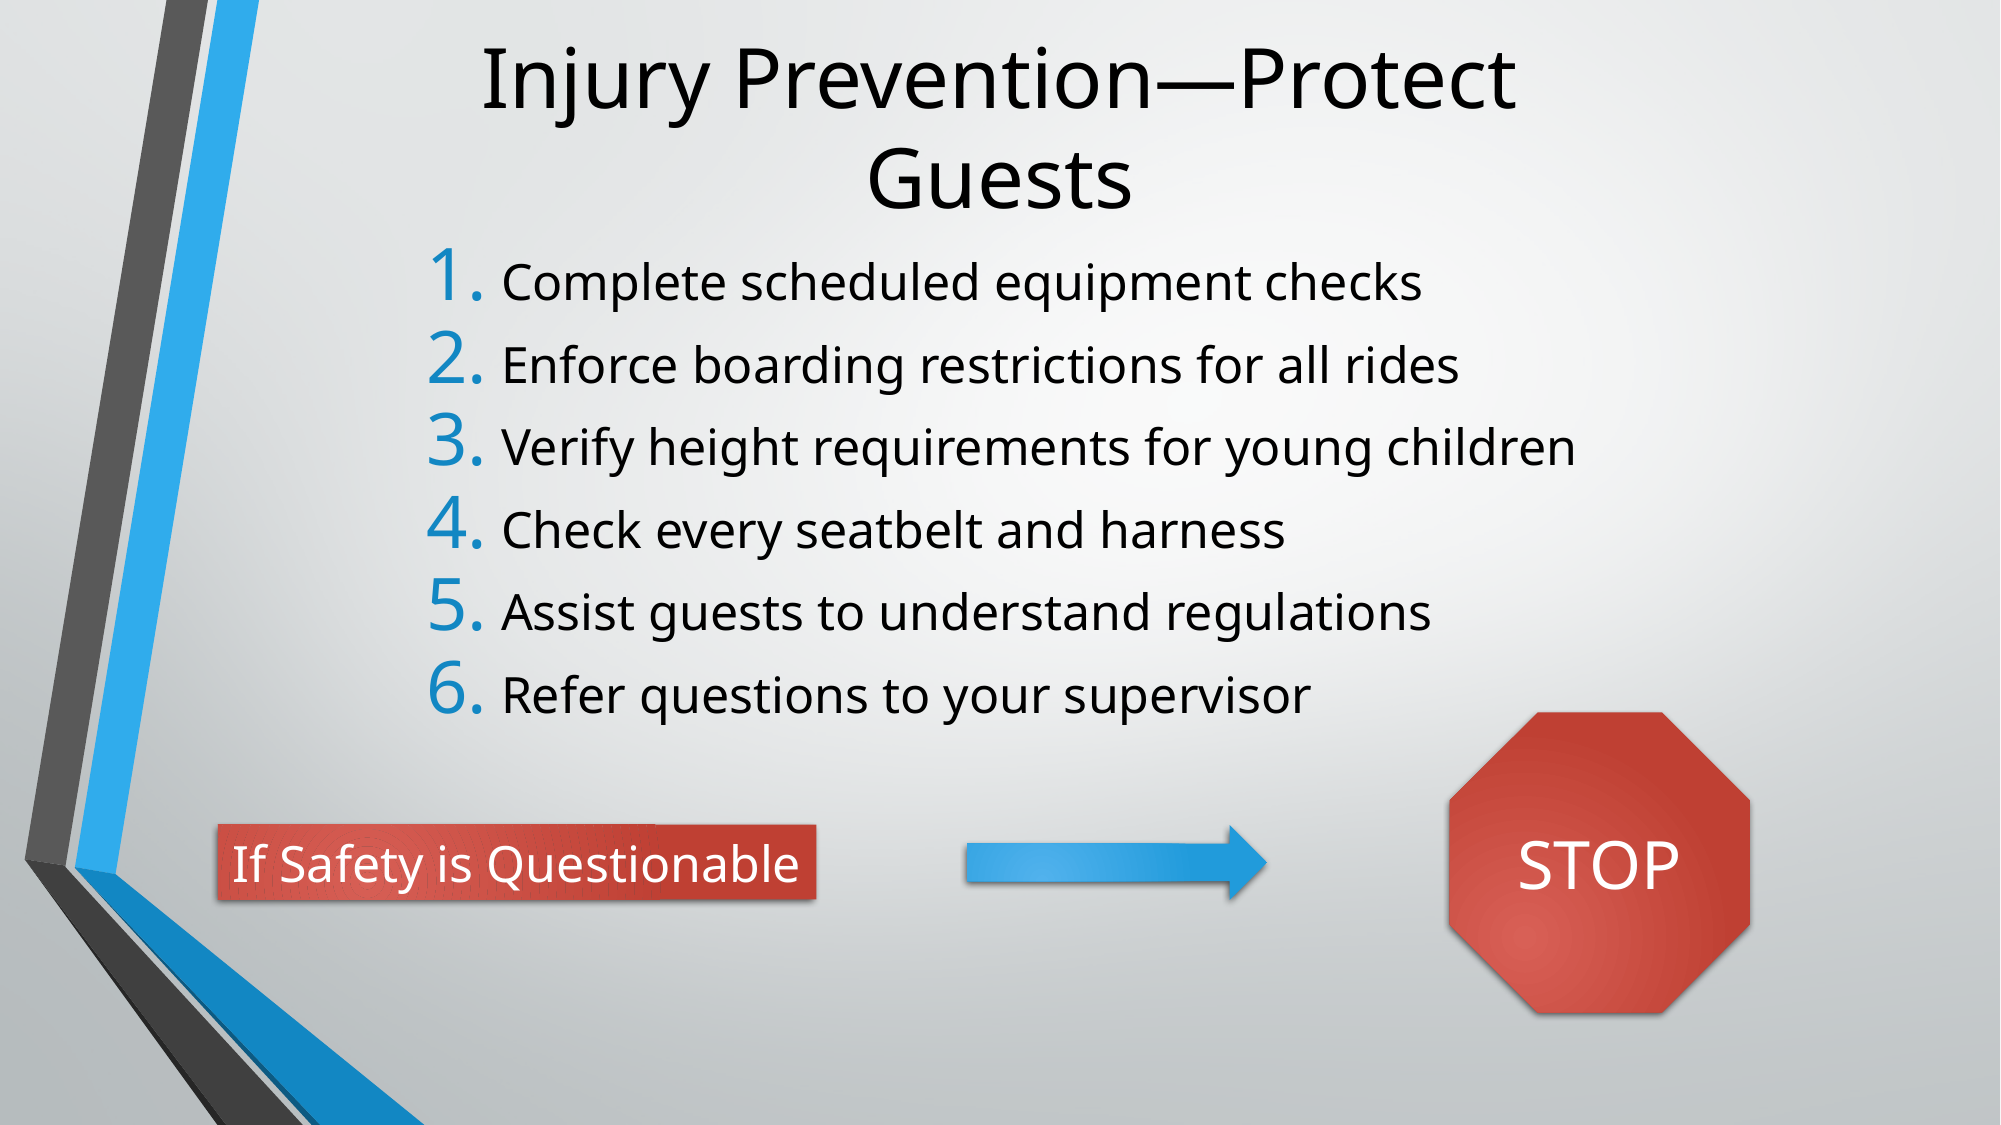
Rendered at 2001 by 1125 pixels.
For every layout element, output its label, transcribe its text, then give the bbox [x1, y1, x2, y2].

list Complete scheduled equipment checks Enforce boarding restrictions for all rides Verify height requirements for young children Check every seatbelt and harness Assist guests to understand regulations Refer questions to your supervisor [411, 213, 1676, 712]
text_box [249, 712, 1751, 1013]
title Injury Prevention—Protect Guests [367, 12, 1633, 238]
